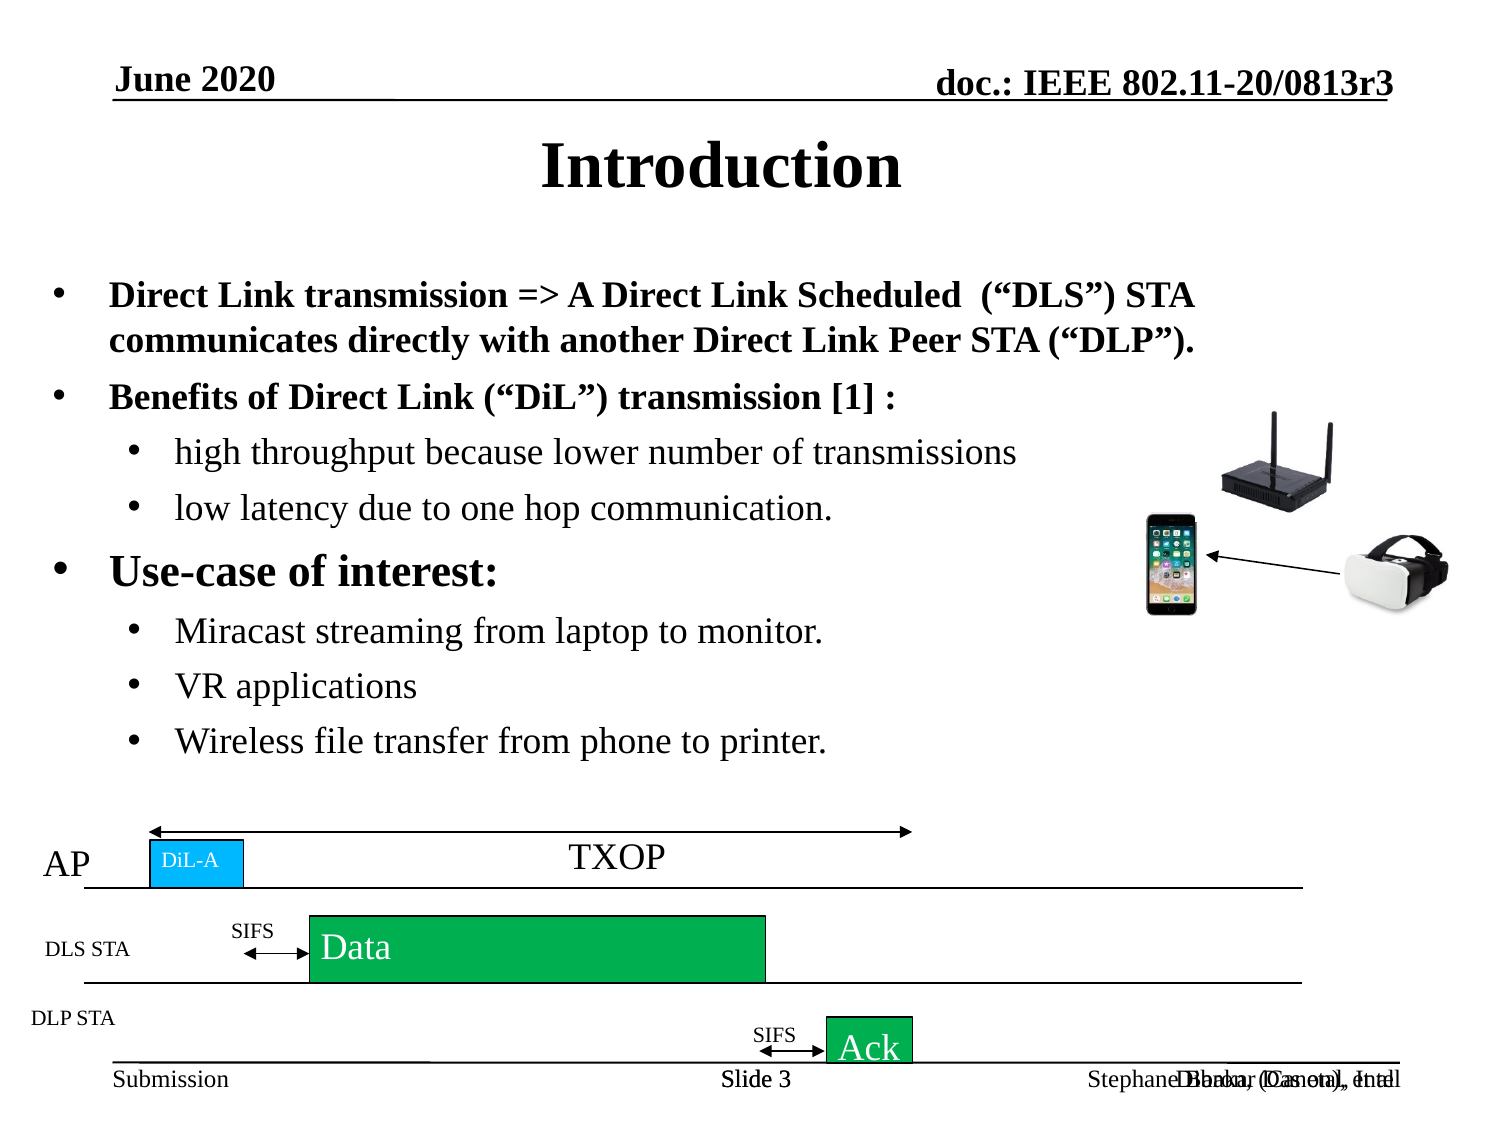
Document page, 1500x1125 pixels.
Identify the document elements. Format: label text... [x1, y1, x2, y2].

text_box Ack [826, 1017, 913, 1064]
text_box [1205, 554, 1341, 575]
text_box DiL-A [149, 840, 244, 887]
text_box DLS STA [29, 927, 156, 968]
footer Stephane Baron, (Canon), et al [878, 1061, 1402, 1093]
text_box DLP STA [16, 995, 141, 1037]
text_box SIFS [216, 909, 290, 951]
text_box Data [309, 916, 766, 982]
list Direct Link transmission => A Direct Link Scheduled (“DLS”) STA communicates directly with another Direct Link Peer STA (“DLP”). Benefits of Direct Link (“DiL”) transmission [1] : high throughput because lower number of transmissions low latency due to one hop communication. Use-case of interest: Miracast streaming from laptop to monitor. VR applications Wireless file transfer from phone to printer. [37, 261, 1303, 796]
text_box TXOP [554, 840, 690, 885]
text_box SIFS [738, 1013, 812, 1055]
title Introduction [92, 73, 1368, 249]
text_box TXOP [554, 824, 690, 831]
text_box Slide 3 [712, 1062, 800, 1122]
picture [1138, 400, 1454, 626]
text_box AP [28, 831, 115, 892]
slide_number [114, 54, 423, 100]
